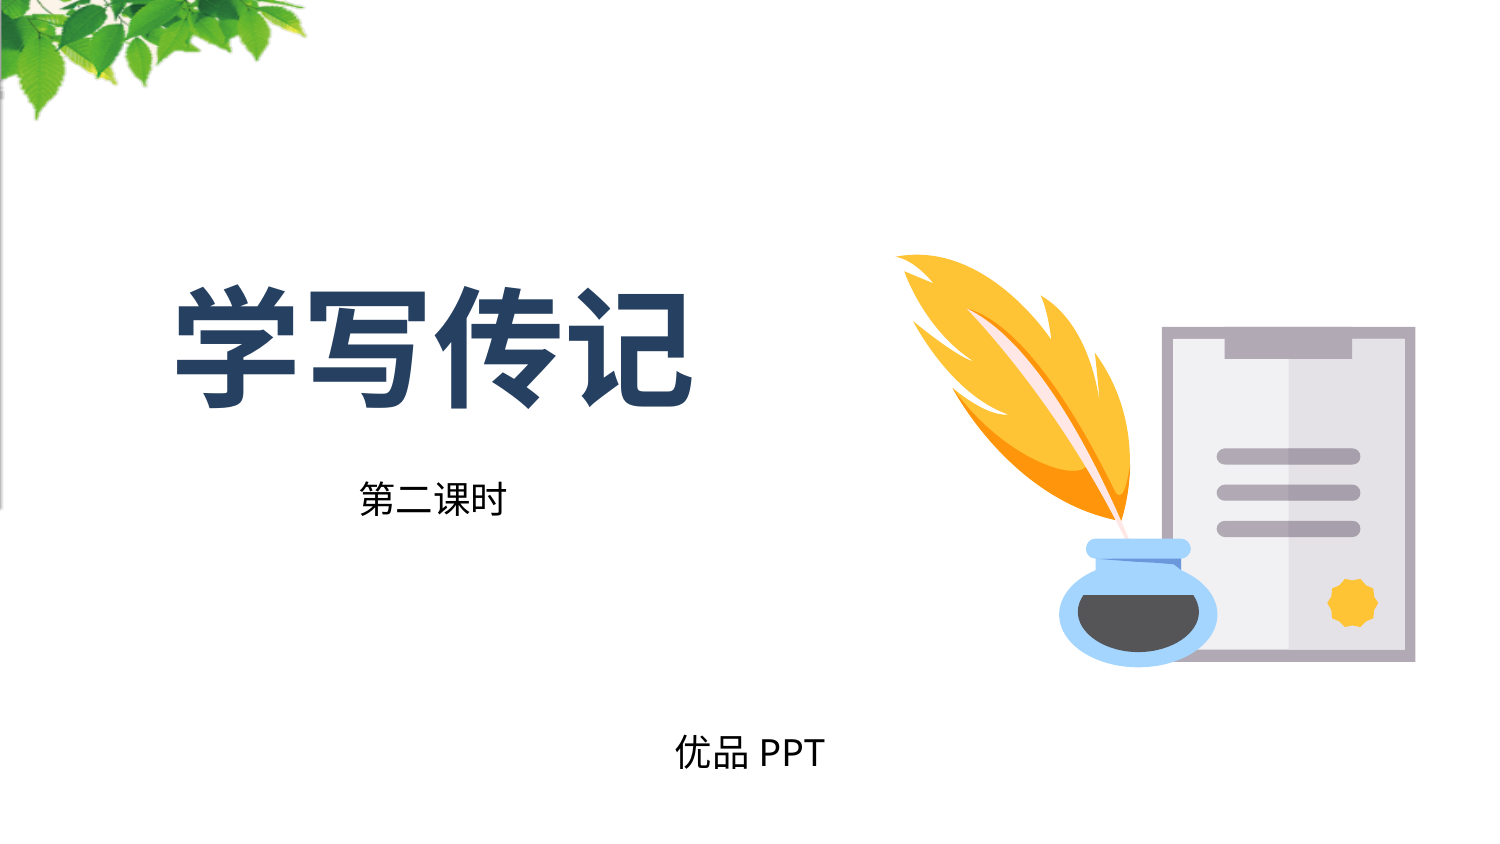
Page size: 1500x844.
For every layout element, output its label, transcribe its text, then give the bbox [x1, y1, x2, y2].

picture [0, 0, 1500, 636]
text_box 优品PPT [0, 717, 1500, 782]
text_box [895, 238, 1416, 668]
